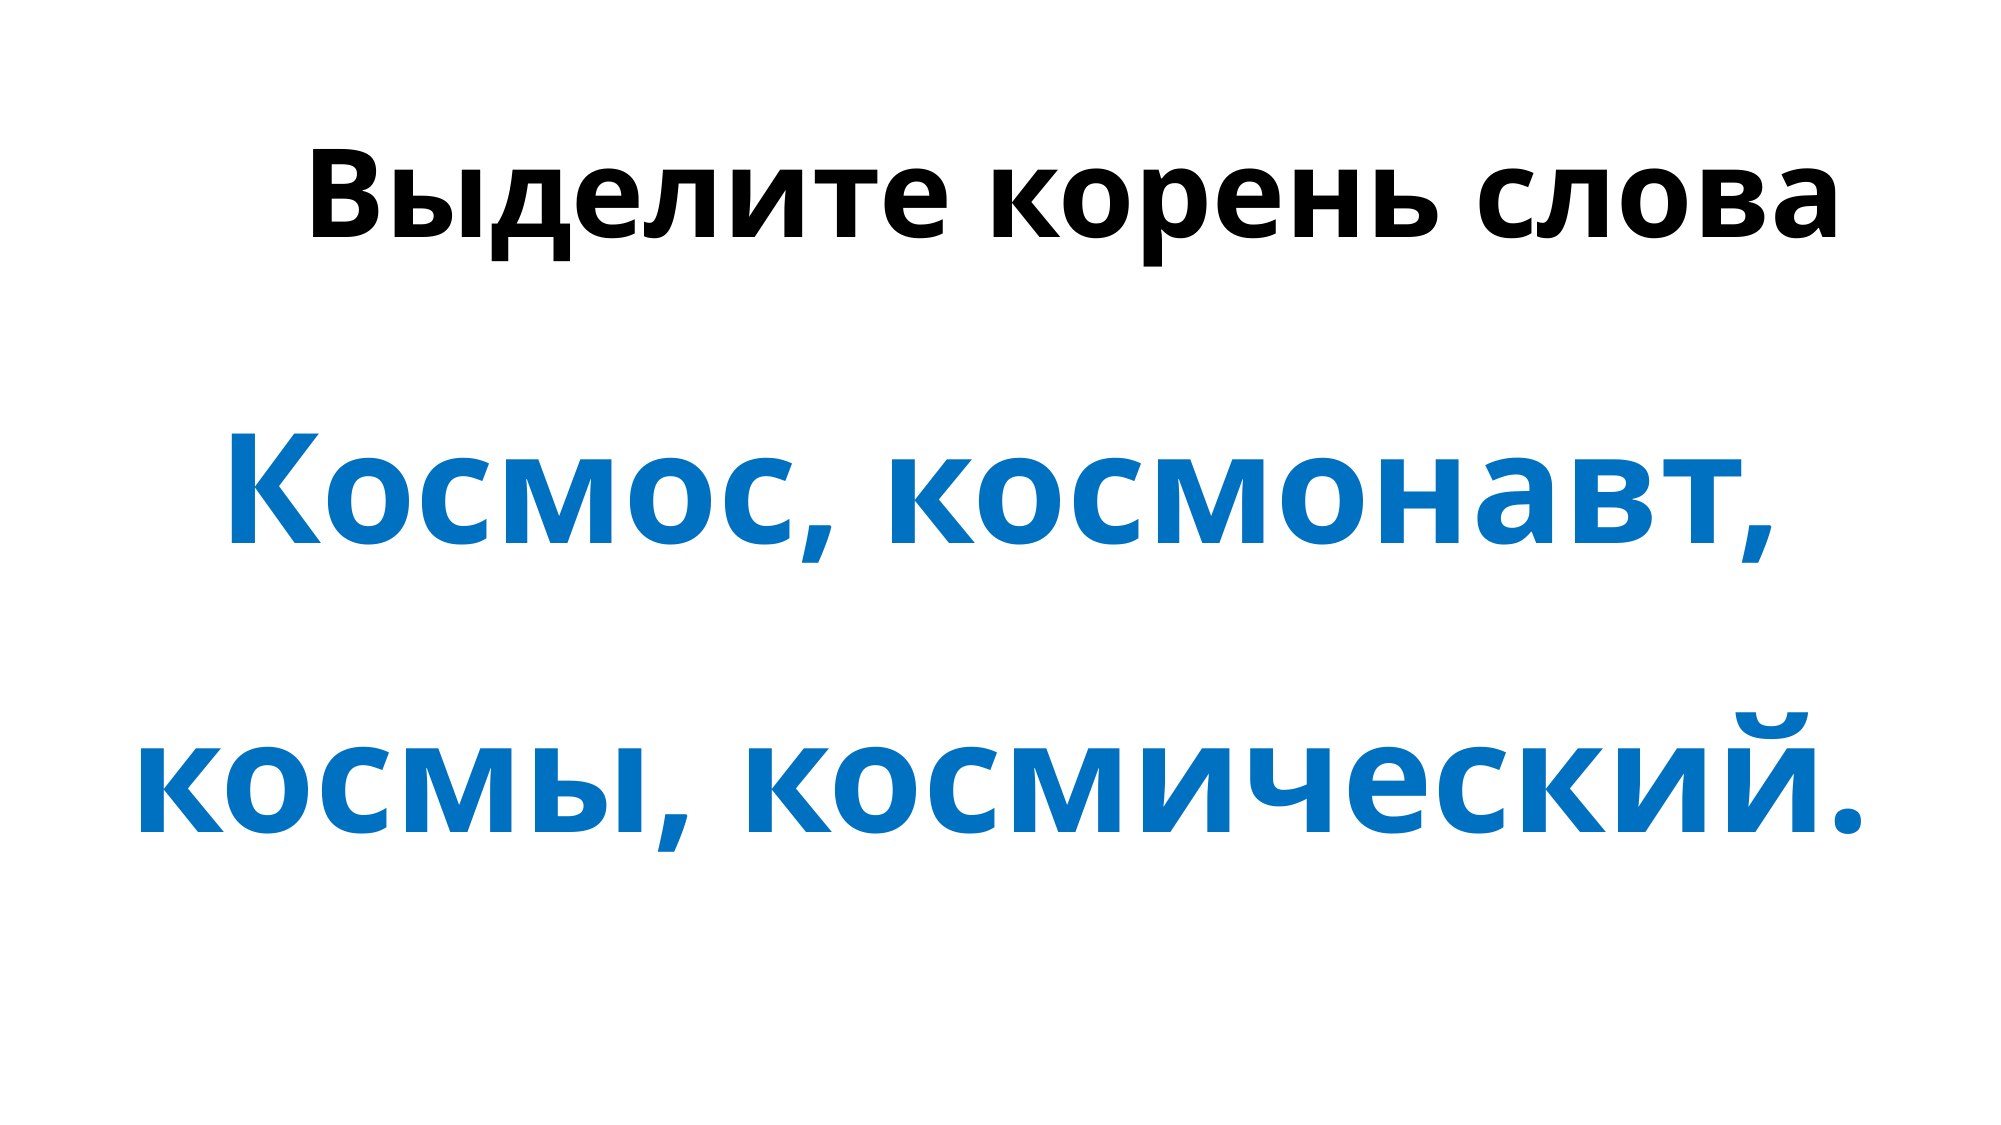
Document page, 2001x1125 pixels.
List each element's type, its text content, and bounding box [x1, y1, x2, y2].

list Космос, космонавт, космы, космический. [63, 290, 1937, 1037]
title Выделите корень слова [211, 88, 1937, 290]
